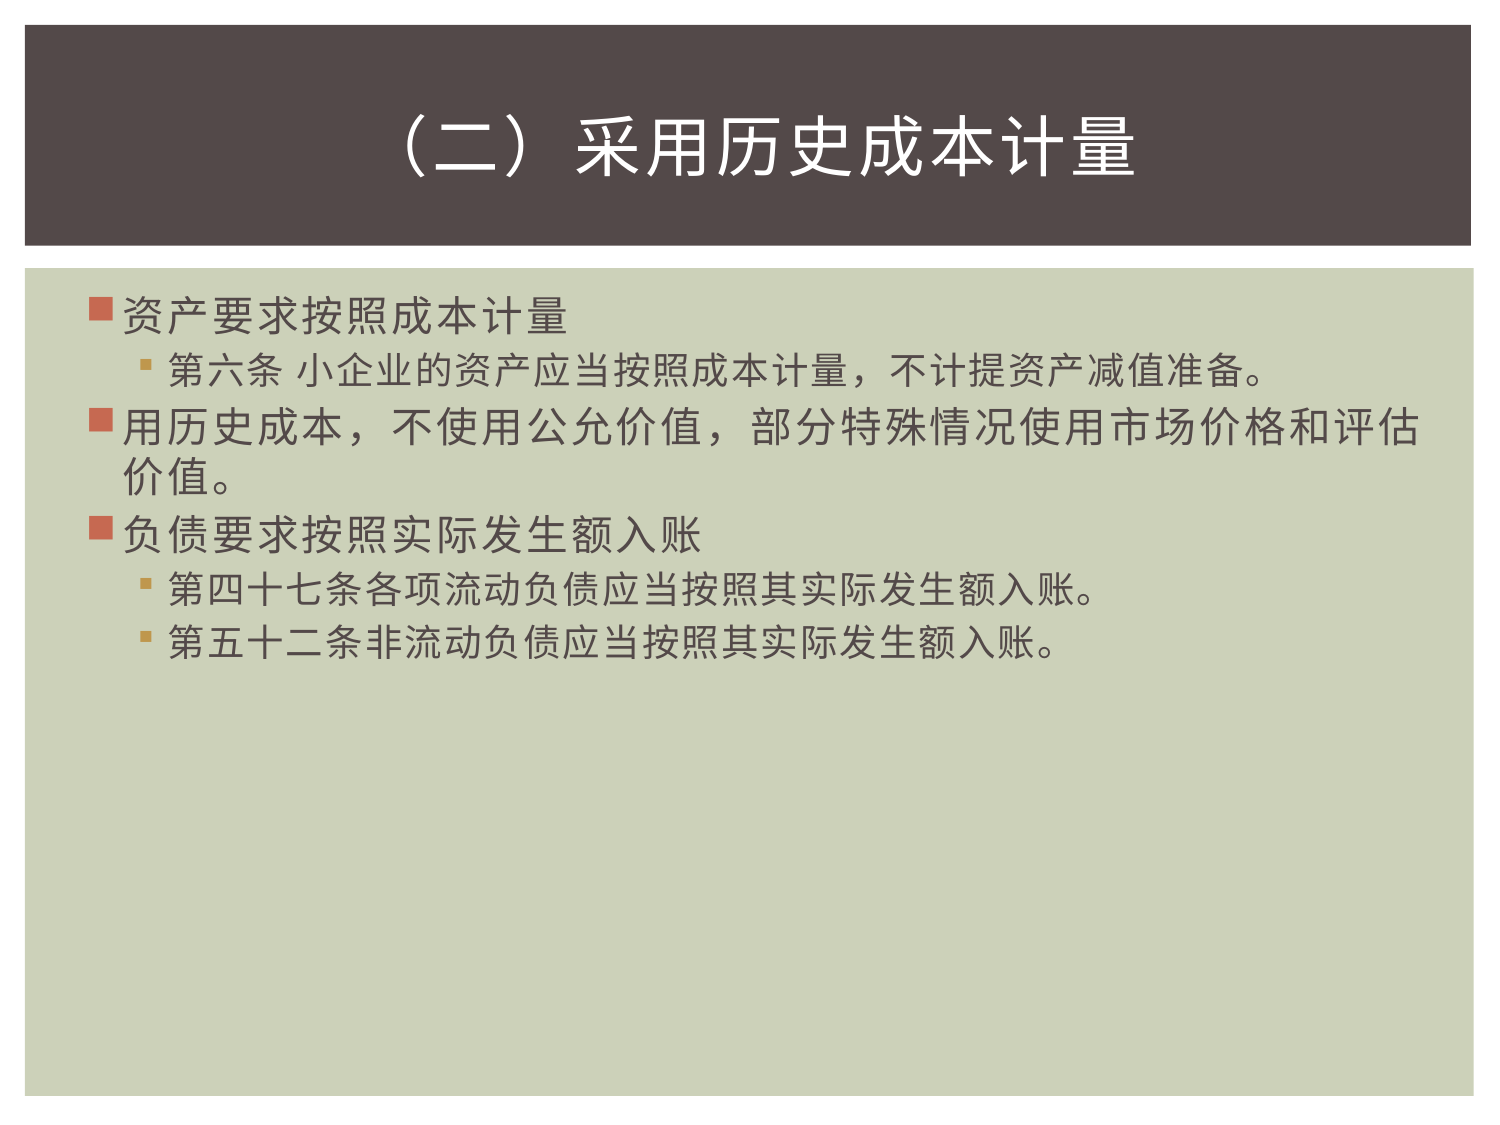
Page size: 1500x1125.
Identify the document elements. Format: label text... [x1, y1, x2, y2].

title （二）采用历史成本计量 [62, 58, 1438, 232]
list 资产要求按照成本计量 第六条 小企业的资产应当按照成本计量，不计提资产减值准备。 用历史成本，不使用公允价值，部分特殊情况使用市场价格和评估价值。 负债要求按照实际发生额入账 第四十七条各项流动负债应当按照其实际发生额入账。 第五十二条非流动负债应当按照其实际发生额入账。 [62, 281, 1442, 1005]
